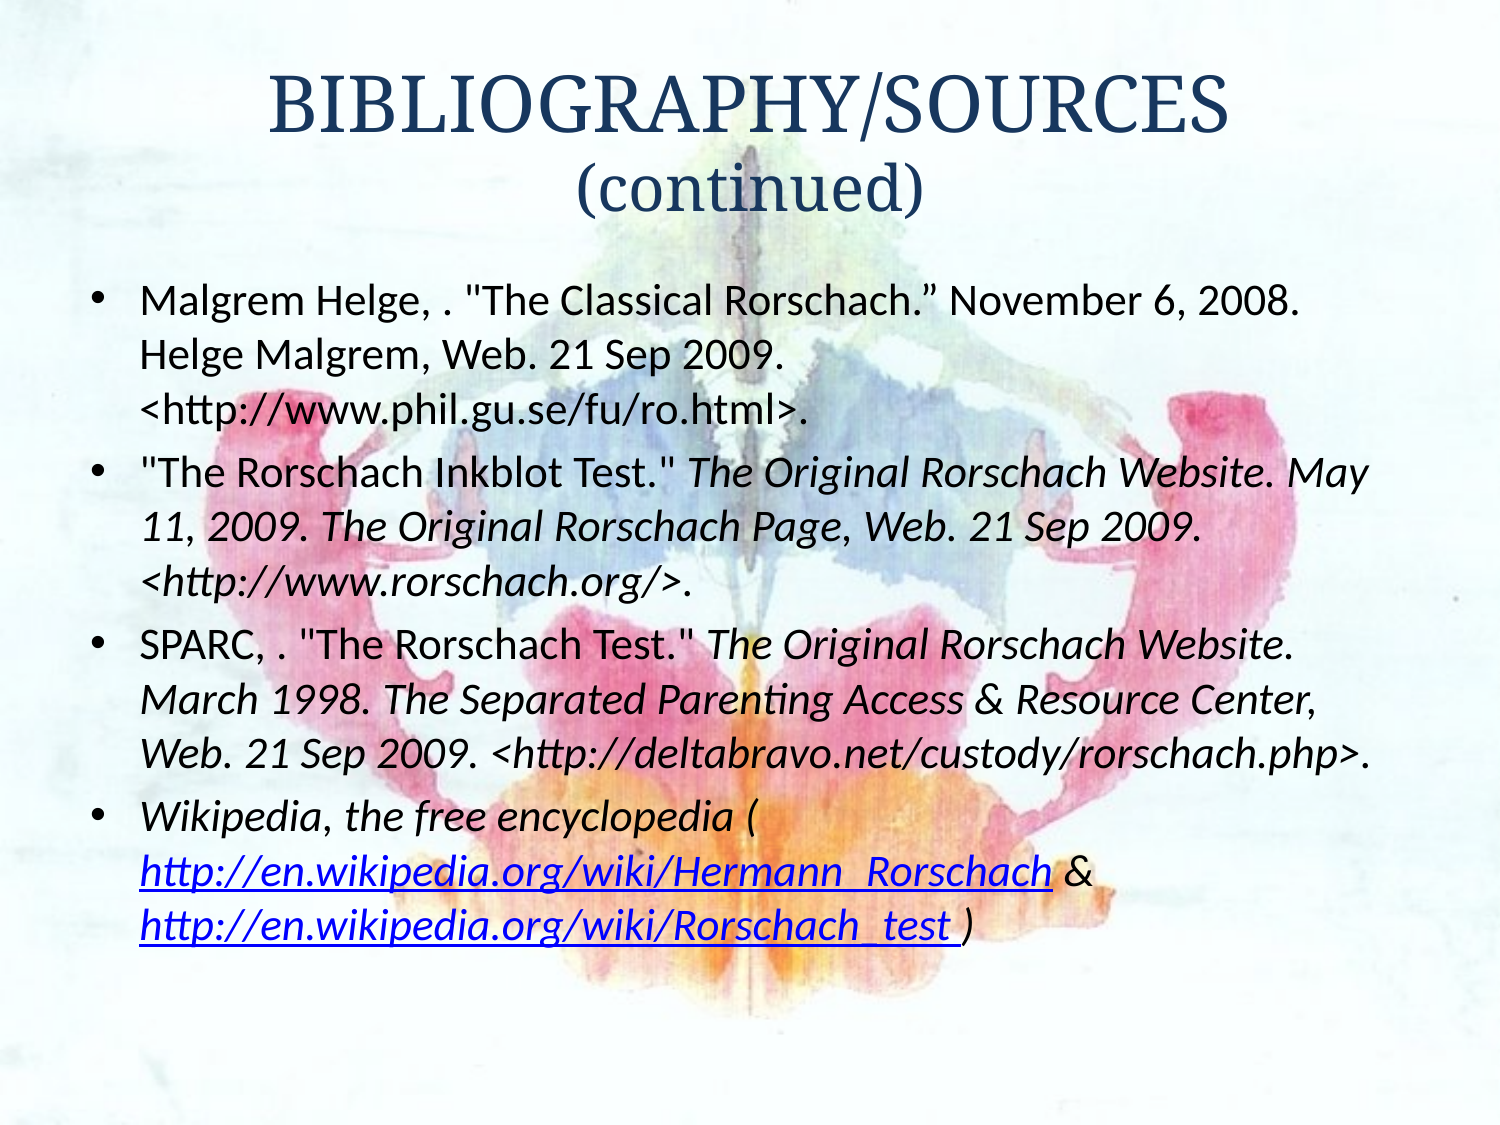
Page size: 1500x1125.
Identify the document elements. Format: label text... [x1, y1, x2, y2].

list Malgrem Helge, . "The Classical Rorschach.” November 6, 2008. Helge Malgrem, Web. 21 Sep 2009. <http://www.phil.gu.se/fu/ro.html>. "The Rorschach Inkblot Test." The Original Rorschach Website. May 11, 2009. The Original Rorschach Page, Web. 21 Sep 2009. <http://www.rorschach.org/>. SPARC, . "The Rorschach Test." The Original Rorschach Website. March 1998. The Separated Parenting Access & Resource Center, Web. 21 Sep 2009. <http://deltabravo.net/custody/rorschach.php>. Wikipedia, the free encyclopedia (http://en.wikipedia.org/wiki/Hermann_Rorschach & http://en.wikipedia.org/wiki/Rorschach_test ) [75, 262, 1425, 1005]
title BIBLIOGRAPHY/SOURCES (continued) [75, 45, 1425, 233]
